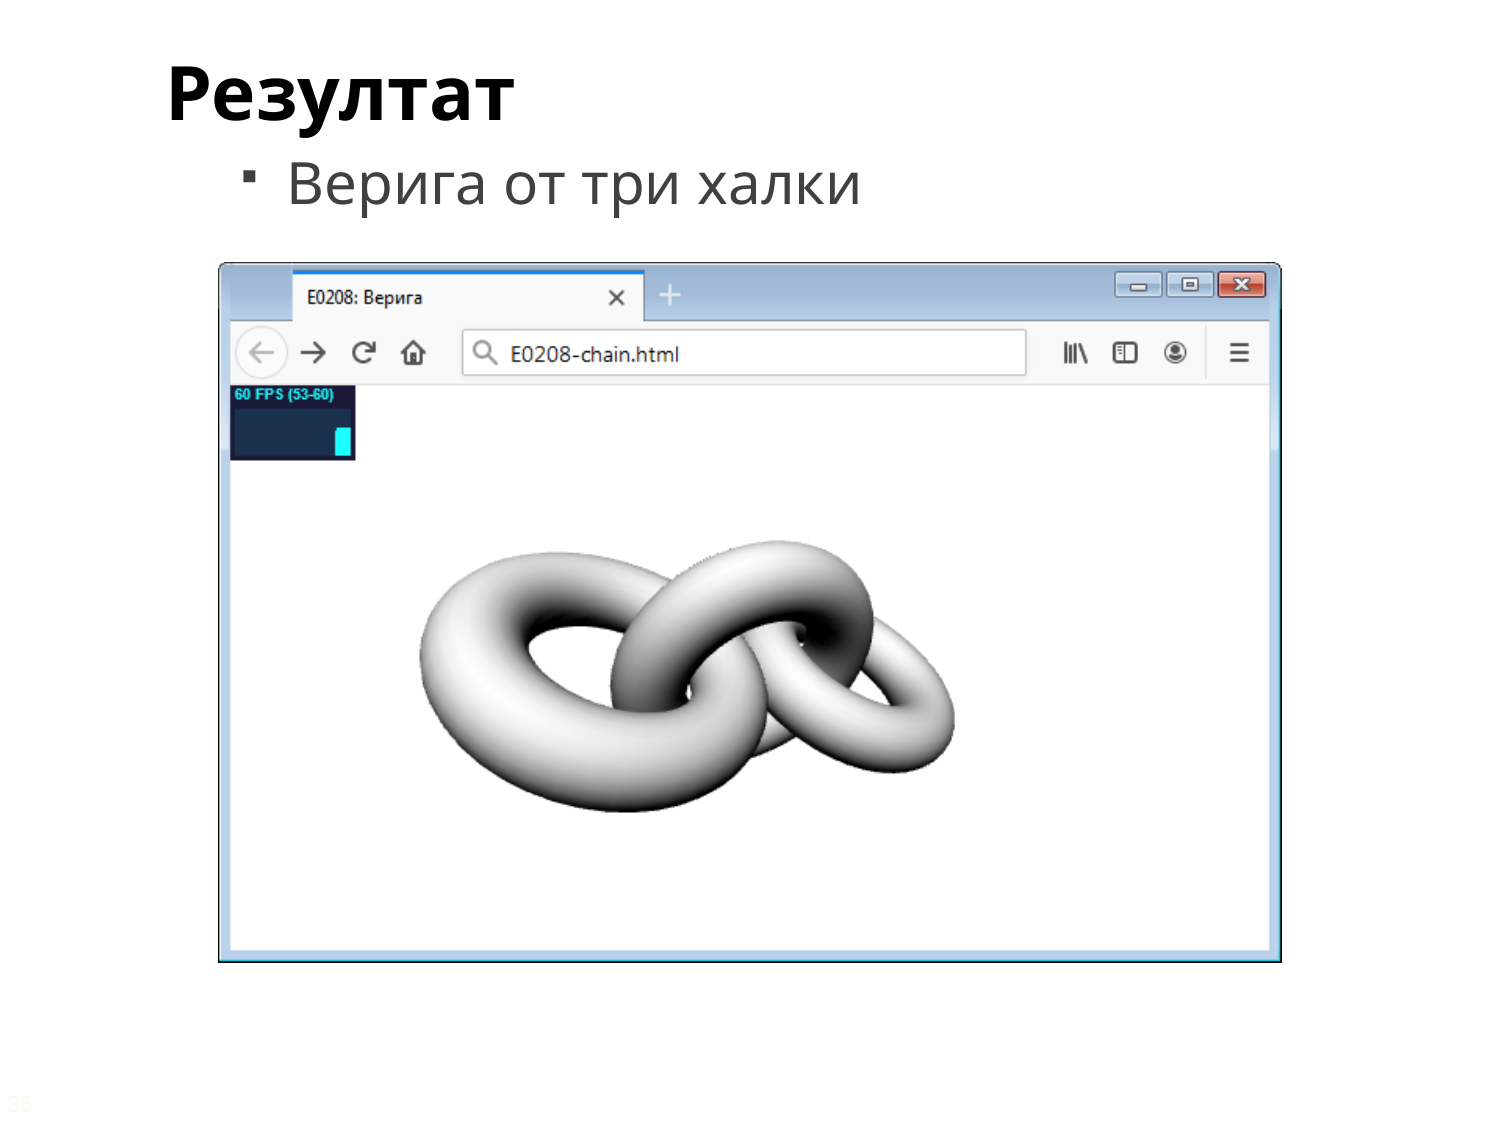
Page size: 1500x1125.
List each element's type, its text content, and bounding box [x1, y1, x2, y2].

list Резултат Верига от три халки [150, 37, 1488, 1113]
picture [218, 262, 1282, 963]
